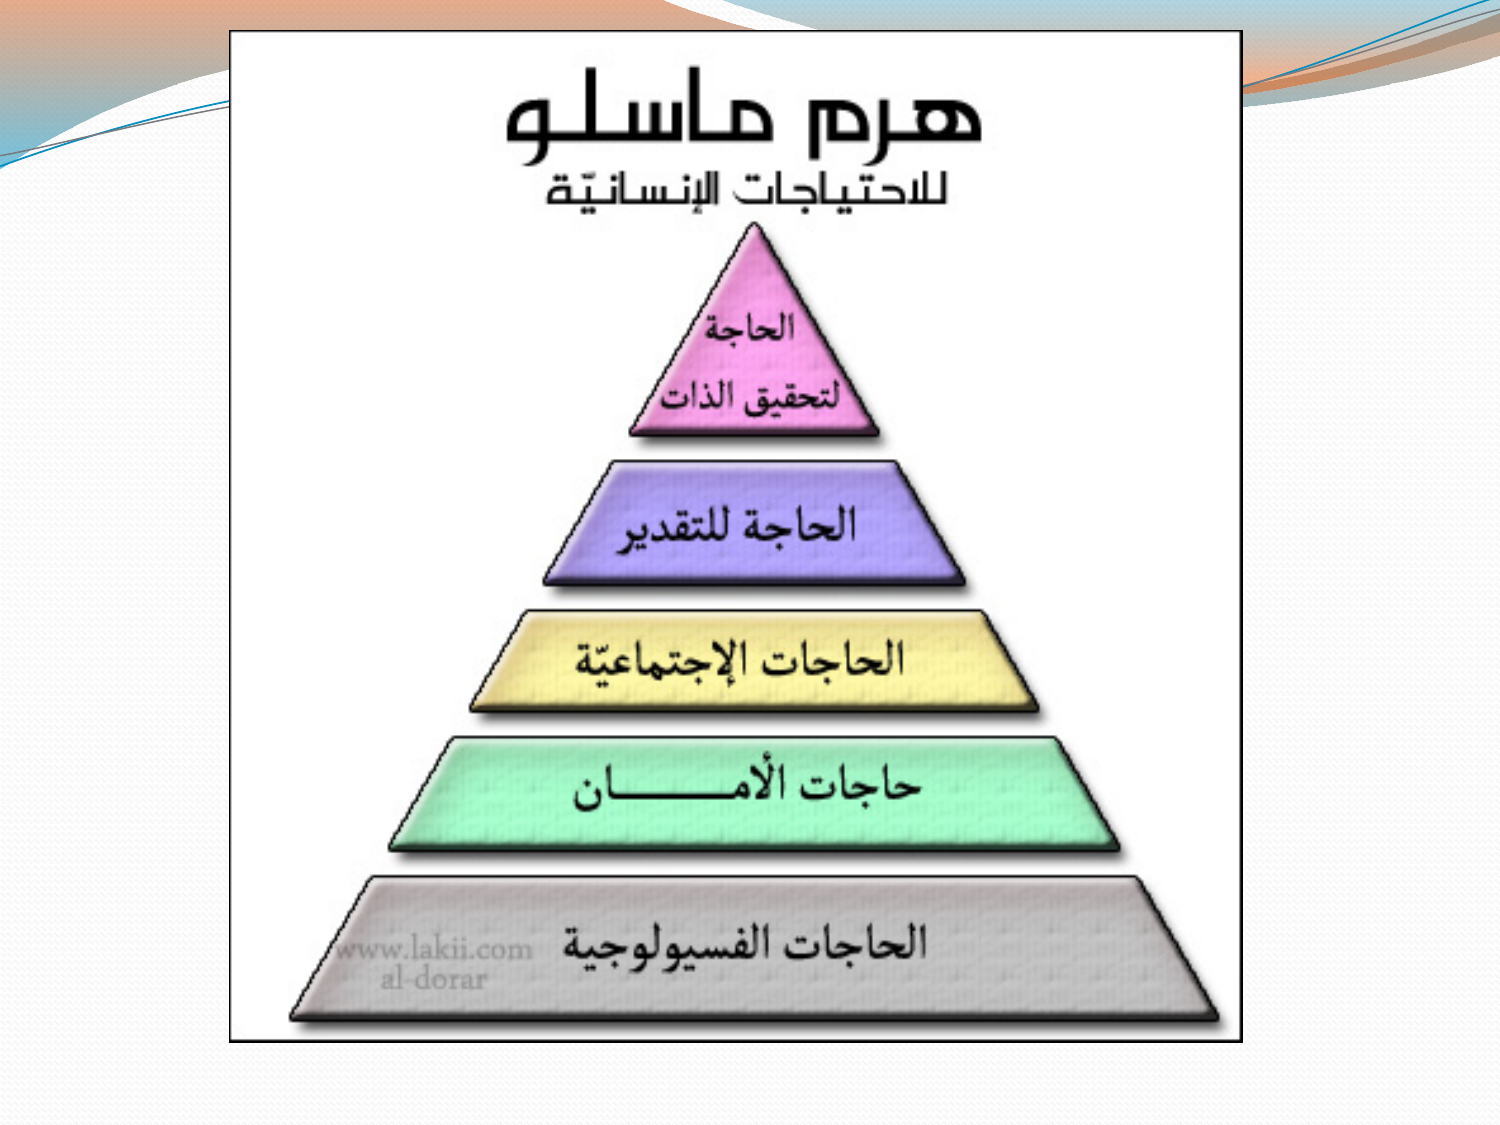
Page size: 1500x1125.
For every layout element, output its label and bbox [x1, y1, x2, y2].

picture [229, 30, 1243, 1044]
